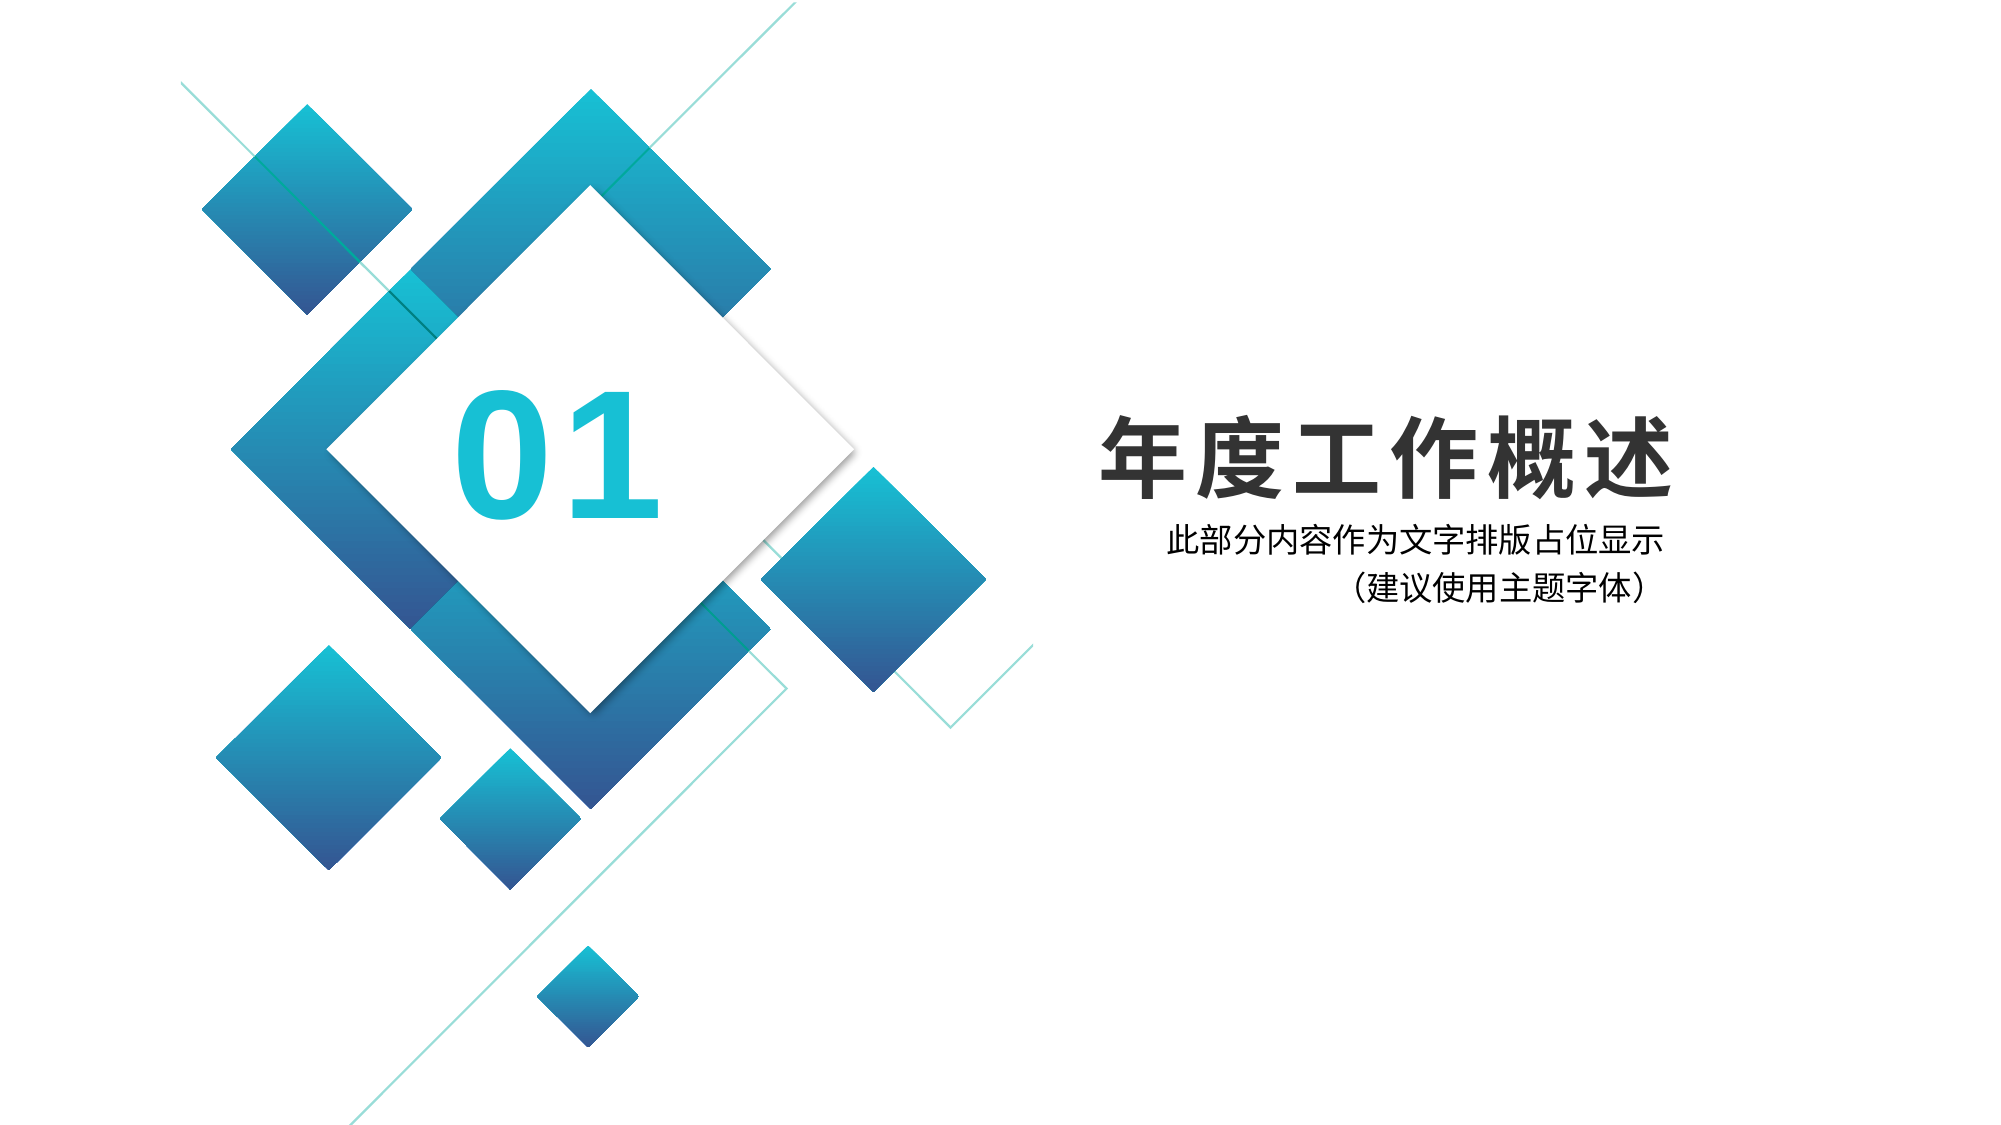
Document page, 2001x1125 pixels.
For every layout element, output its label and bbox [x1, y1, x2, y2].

text_box [1083, 395, 2000, 616]
text_box [180, 2, 1034, 1125]
